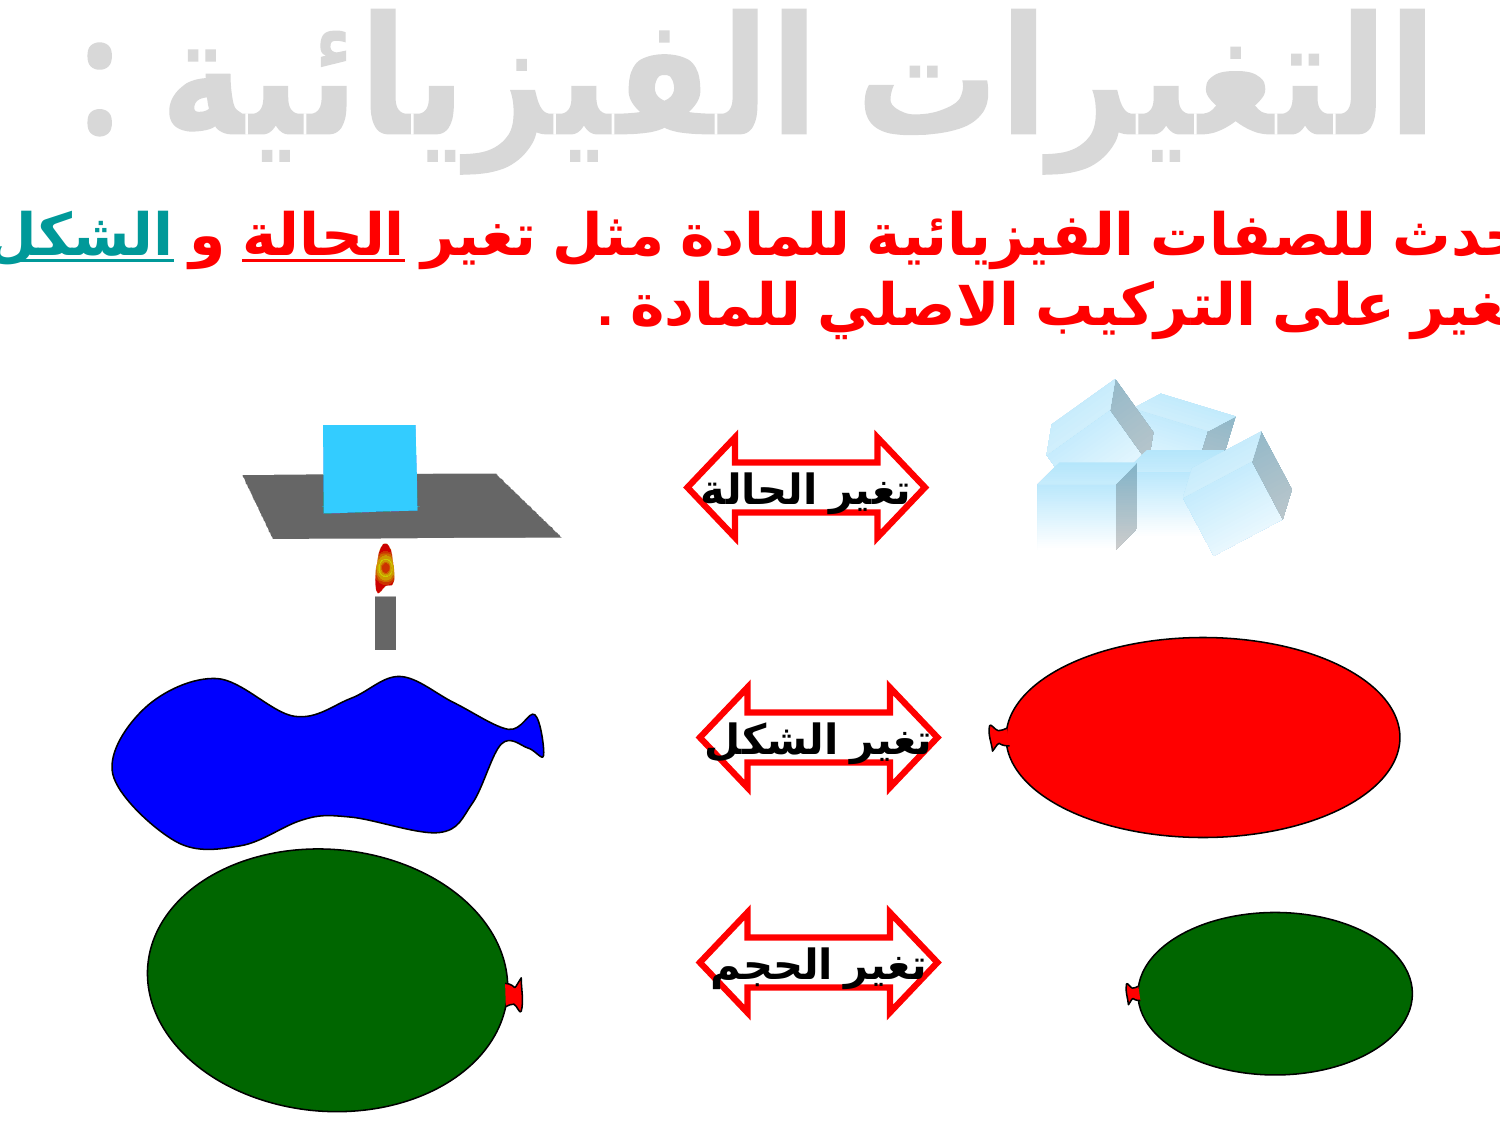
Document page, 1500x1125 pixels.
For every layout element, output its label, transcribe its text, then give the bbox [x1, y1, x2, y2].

text_box تغير الشكل [699, 687, 938, 788]
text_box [1124, 912, 1413, 1075]
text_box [147, 849, 525, 1112]
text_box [1037, 399, 1288, 550]
text_box تغير الحالة [687, 437, 925, 538]
text_box هو تغير يحدث للصفات الفيزيائية للمادة مثل تغير الحالة و الشكل و الحجم ولا يطرأ تغير على التركيب الاصلي للمادة . [0, 189, 1500, 345]
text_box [987, 637, 1400, 838]
text_box [112, 676, 544, 849]
text_box تغير الحجم [699, 912, 938, 1013]
picture [224, 313, 575, 650]
